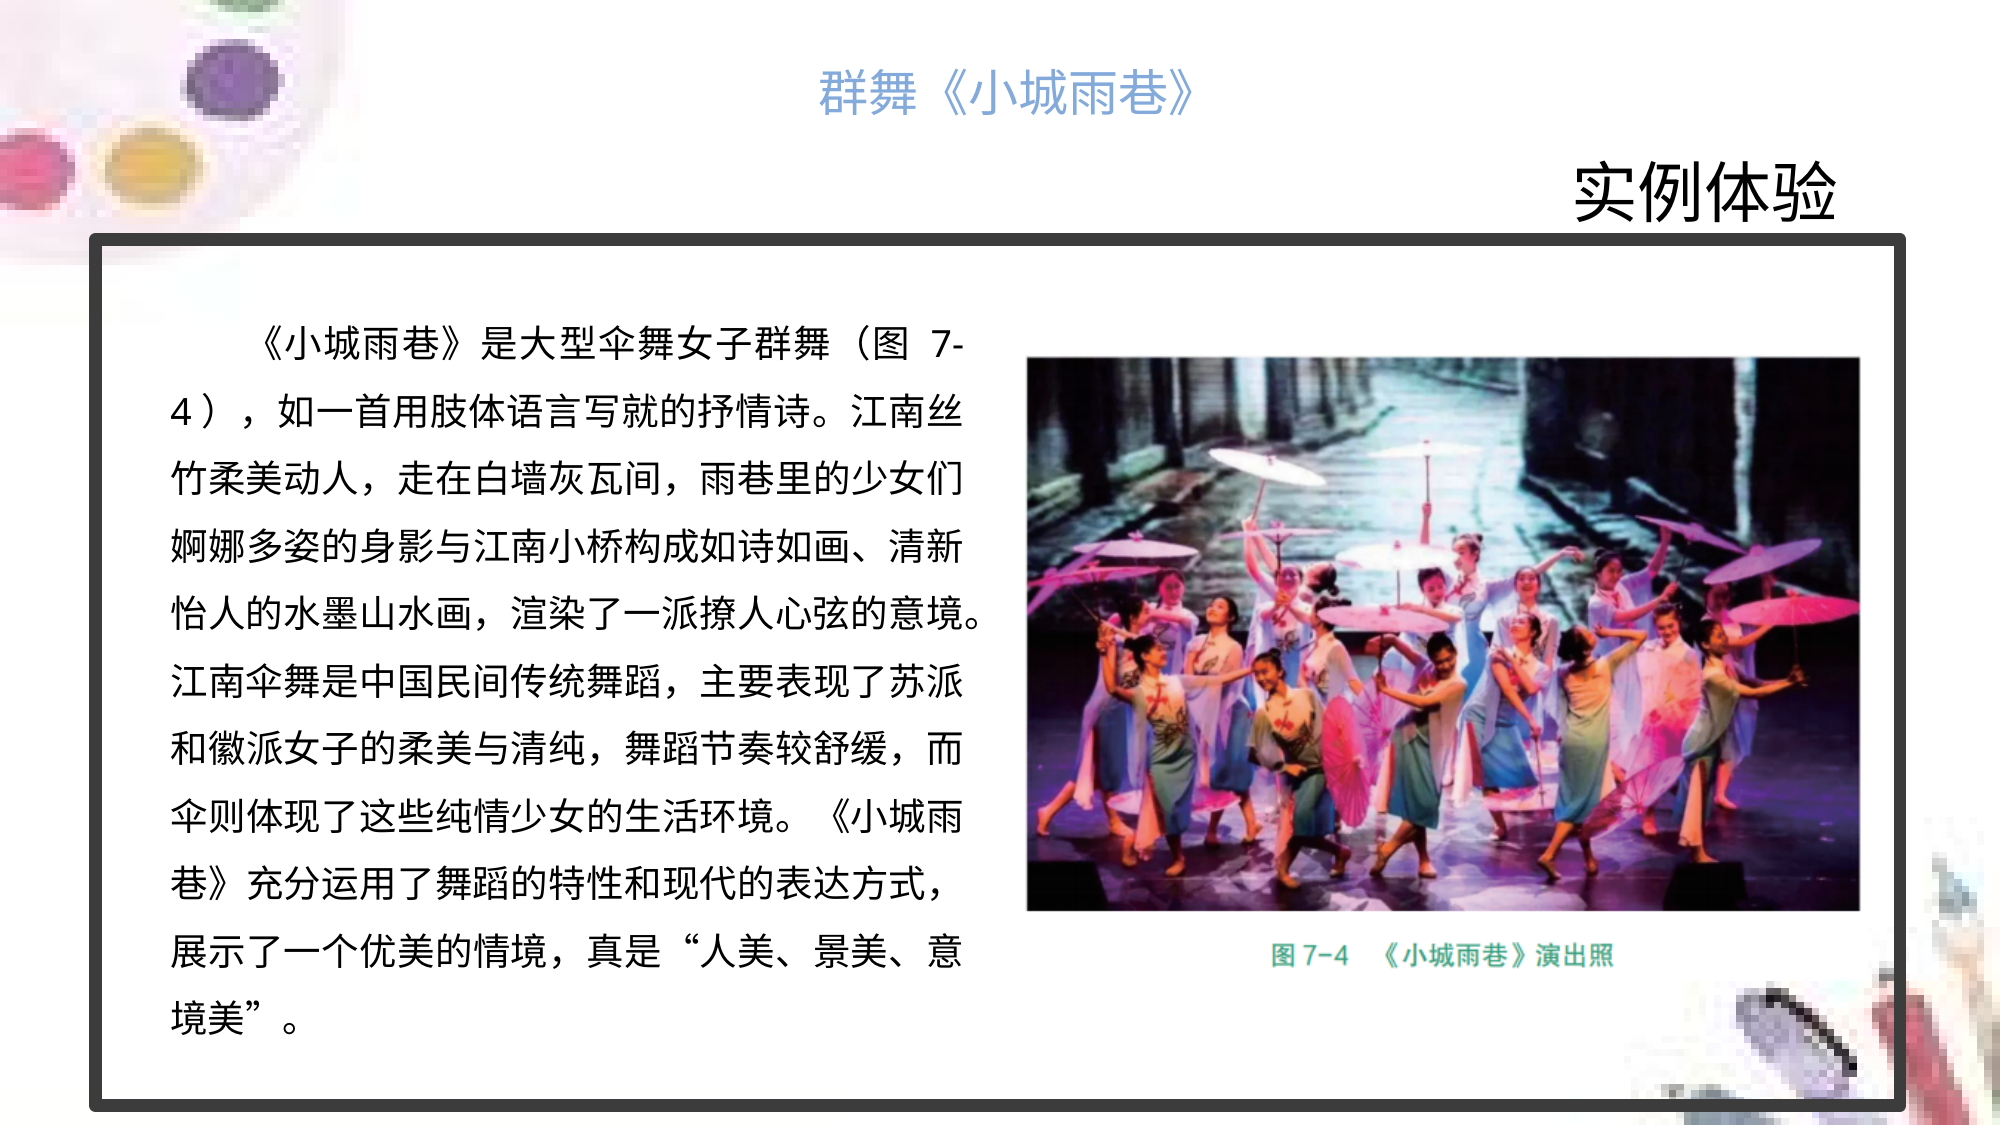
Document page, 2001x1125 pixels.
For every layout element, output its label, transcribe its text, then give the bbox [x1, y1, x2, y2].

text_box 实例体验 [1556, 143, 1900, 239]
picture [0, 0, 2000, 1125]
text_box [93, 237, 1902, 1108]
text_box 《小城雨巷》是大型伞舞女子群舞（图 7-4），如一首用肢体语言写就的抒情诗。江南丝竹柔美动人，走在白墙灰瓦间，雨巷里的少女们婀娜多姿的身影与江南小桥构成如诗如画、清新怡人的水墨山水画，渲染了一派撩人心弦的意境。江南伞舞是中国民间传统舞蹈，主要表现了苏派和徽派女子的柔美与清纯，舞蹈节奏较舒缓，而伞则体现了这些纯情少女的生活环境。《小城雨巷》充分运用了舞蹈的特性和现代的表达方式，展示了一个优美的情境，真是“人美、景美、意境美”。 [155, 290, 979, 1048]
text_box 群舞《小城雨巷》 [571, 53, 1466, 129]
